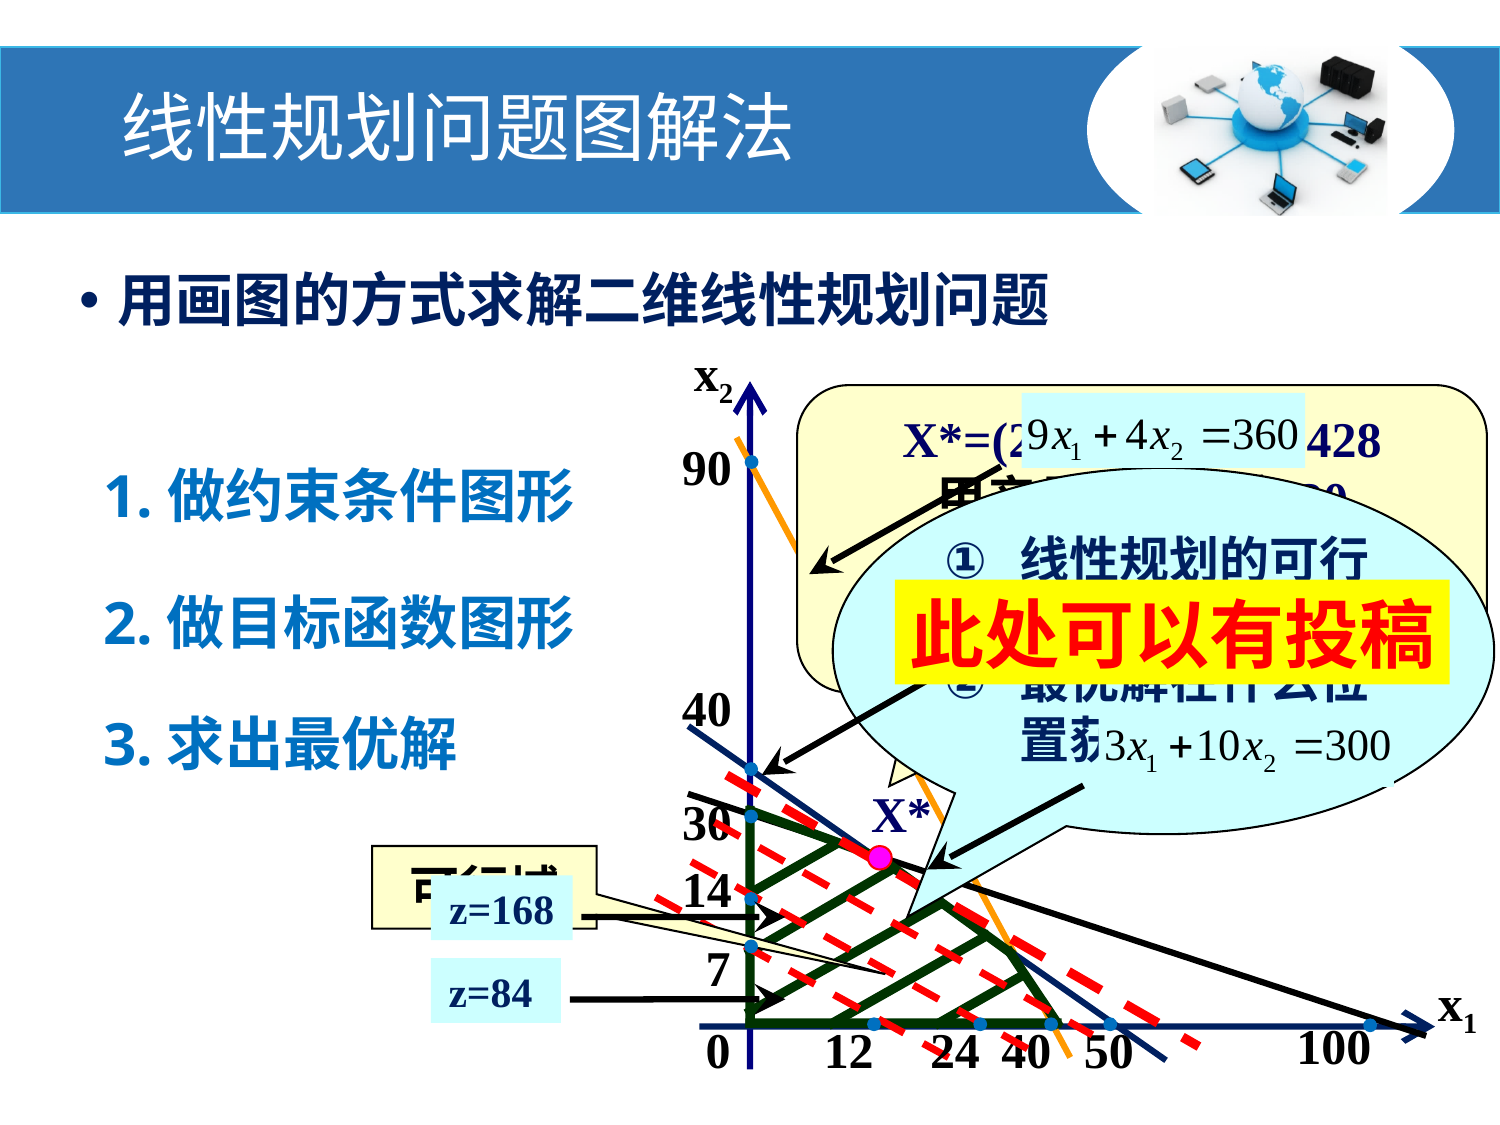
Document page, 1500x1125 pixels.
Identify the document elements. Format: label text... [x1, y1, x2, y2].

text_box [868, 1024, 880, 1031]
text_box 14 [667, 849, 749, 916]
text_box 7 [690, 1000, 749, 1004]
text_box X* [856, 774, 951, 810]
text_box [745, 763, 757, 775]
text_box 30 [667, 782, 750, 849]
text_box [1364, 1019, 1376, 1032]
title 线性规划问题图解法 [105, 50, 1060, 214]
text_box 可行域 [372, 846, 676, 929]
text_box 2.做目标函数图形 [88, 579, 691, 664]
text_box X*=(20,24)T，z*=428 甲产品安排生产20 乙产品安排生产24 最大总收入为428 [797, 385, 1487, 692]
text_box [749, 810, 1058, 1024]
text_box 0 [690, 1011, 750, 1087]
text_box [745, 893, 749, 905]
text_box [1045, 1024, 1057, 1031]
text_box 90 [667, 428, 762, 504]
text_box [745, 811, 749, 822]
text_box x2 [679, 333, 774, 417]
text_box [1098, 711, 1400, 787]
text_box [1045, 562, 1341, 638]
text_box x1 [1423, 964, 1500, 1047]
text_box z=168 [430, 875, 573, 941]
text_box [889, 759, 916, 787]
text_box [761, 755, 785, 775]
text_box 40 [667, 668, 750, 744]
text_box 50 [1069, 1011, 1164, 1087]
text_box 12 [809, 1024, 892, 1087]
text_box 100 [1281, 1007, 1388, 1082]
text_box 14 [687, 918, 749, 925]
text_box 7 [690, 935, 749, 999]
text_box 7 [723, 928, 749, 936]
text_box 可行域 [612, 918, 749, 946]
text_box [1021, 392, 1306, 468]
text_box z=84 [430, 958, 561, 1023]
text_box [1104, 1018, 1117, 1031]
text_box 线性规划的可行域是什么形状？ 最优解在什么位置获得？ [832, 468, 1495, 835]
picture [1154, 46, 1388, 216]
text_box 40 [998, 1011, 1069, 1087]
text_box 1.做约束条件图形 [88, 451, 680, 537]
text_box [745, 456, 758, 468]
text_box 此处可以有投稿 [894, 579, 1450, 685]
text_box 24 [915, 1024, 998, 1087]
list 用画图的方式求解二维线性规划问题 [64, 263, 1447, 382]
text_box 3.求出最优解 [88, 699, 620, 785]
text_box [809, 555, 833, 575]
text_box [745, 941, 749, 952]
text_box [974, 1024, 987, 1031]
